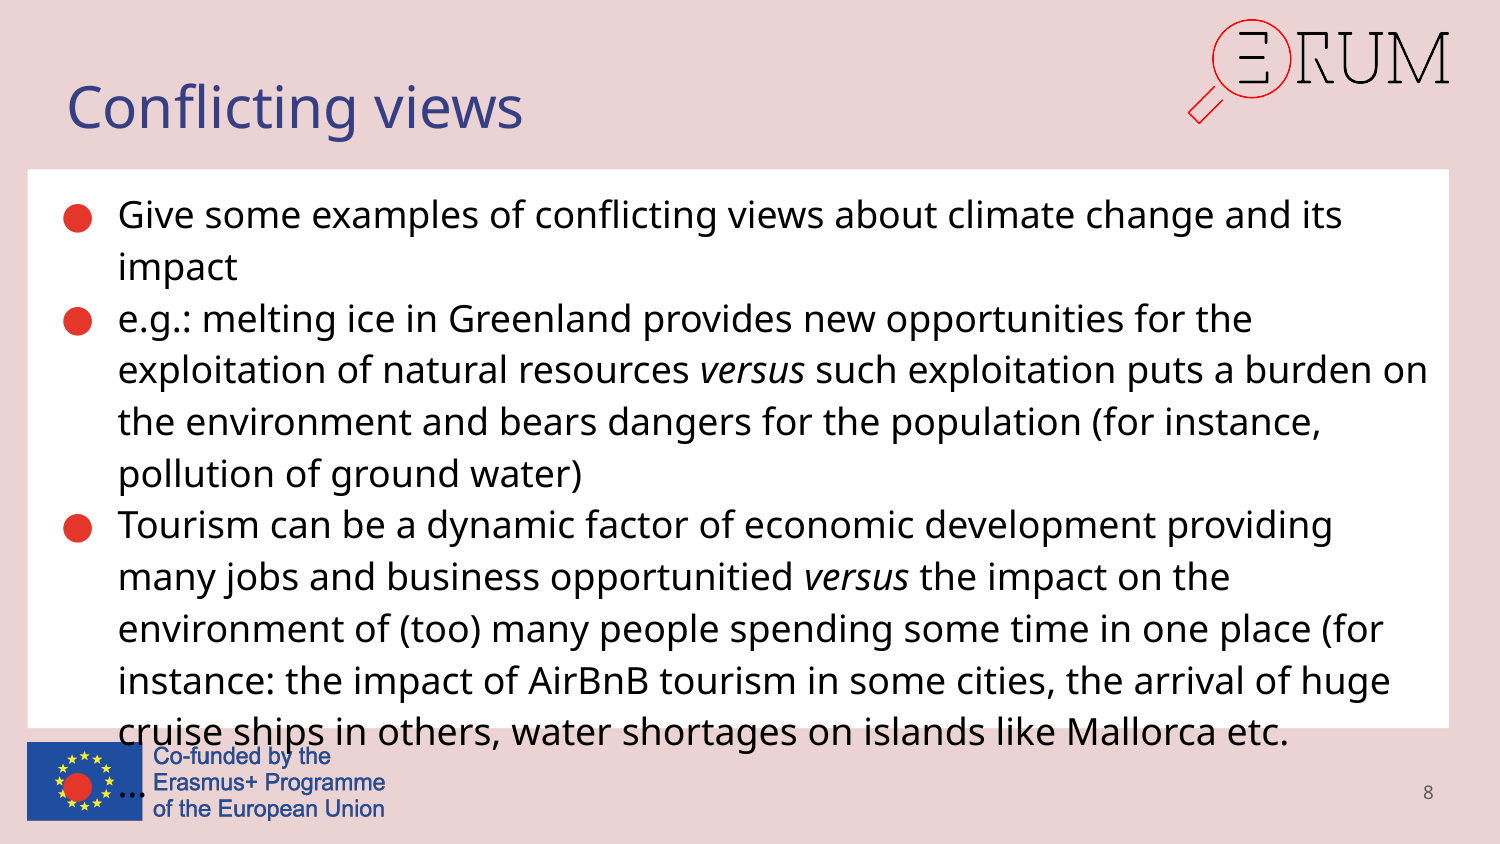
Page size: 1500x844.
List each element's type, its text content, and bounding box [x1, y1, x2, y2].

picture [1136, 0, 1500, 137]
title Conflicting views [51, 55, 1168, 150]
list Give some examples of conflicting views about climate change and its impact e.g.: melting ice in Greenland provides new opportunities for the exploitation of natural resources versus such exploitation puts a burden on the environment and bears dangers for the population (for instance, pollution of ground water) Tourism can be a dynamic factor of economic development providing many jobs and business opportunitied versus the impact on the environment of (too) many people spending some time in one place (for instance: the impact of AirBnB tourism in some cities, the arrival of huge cruise ships in others, water shortages on islands like Mallorca etc. … [27, 169, 1449, 729]
picture [27, 742, 385, 821]
slide_number 8 [1358, 761, 1449, 826]
